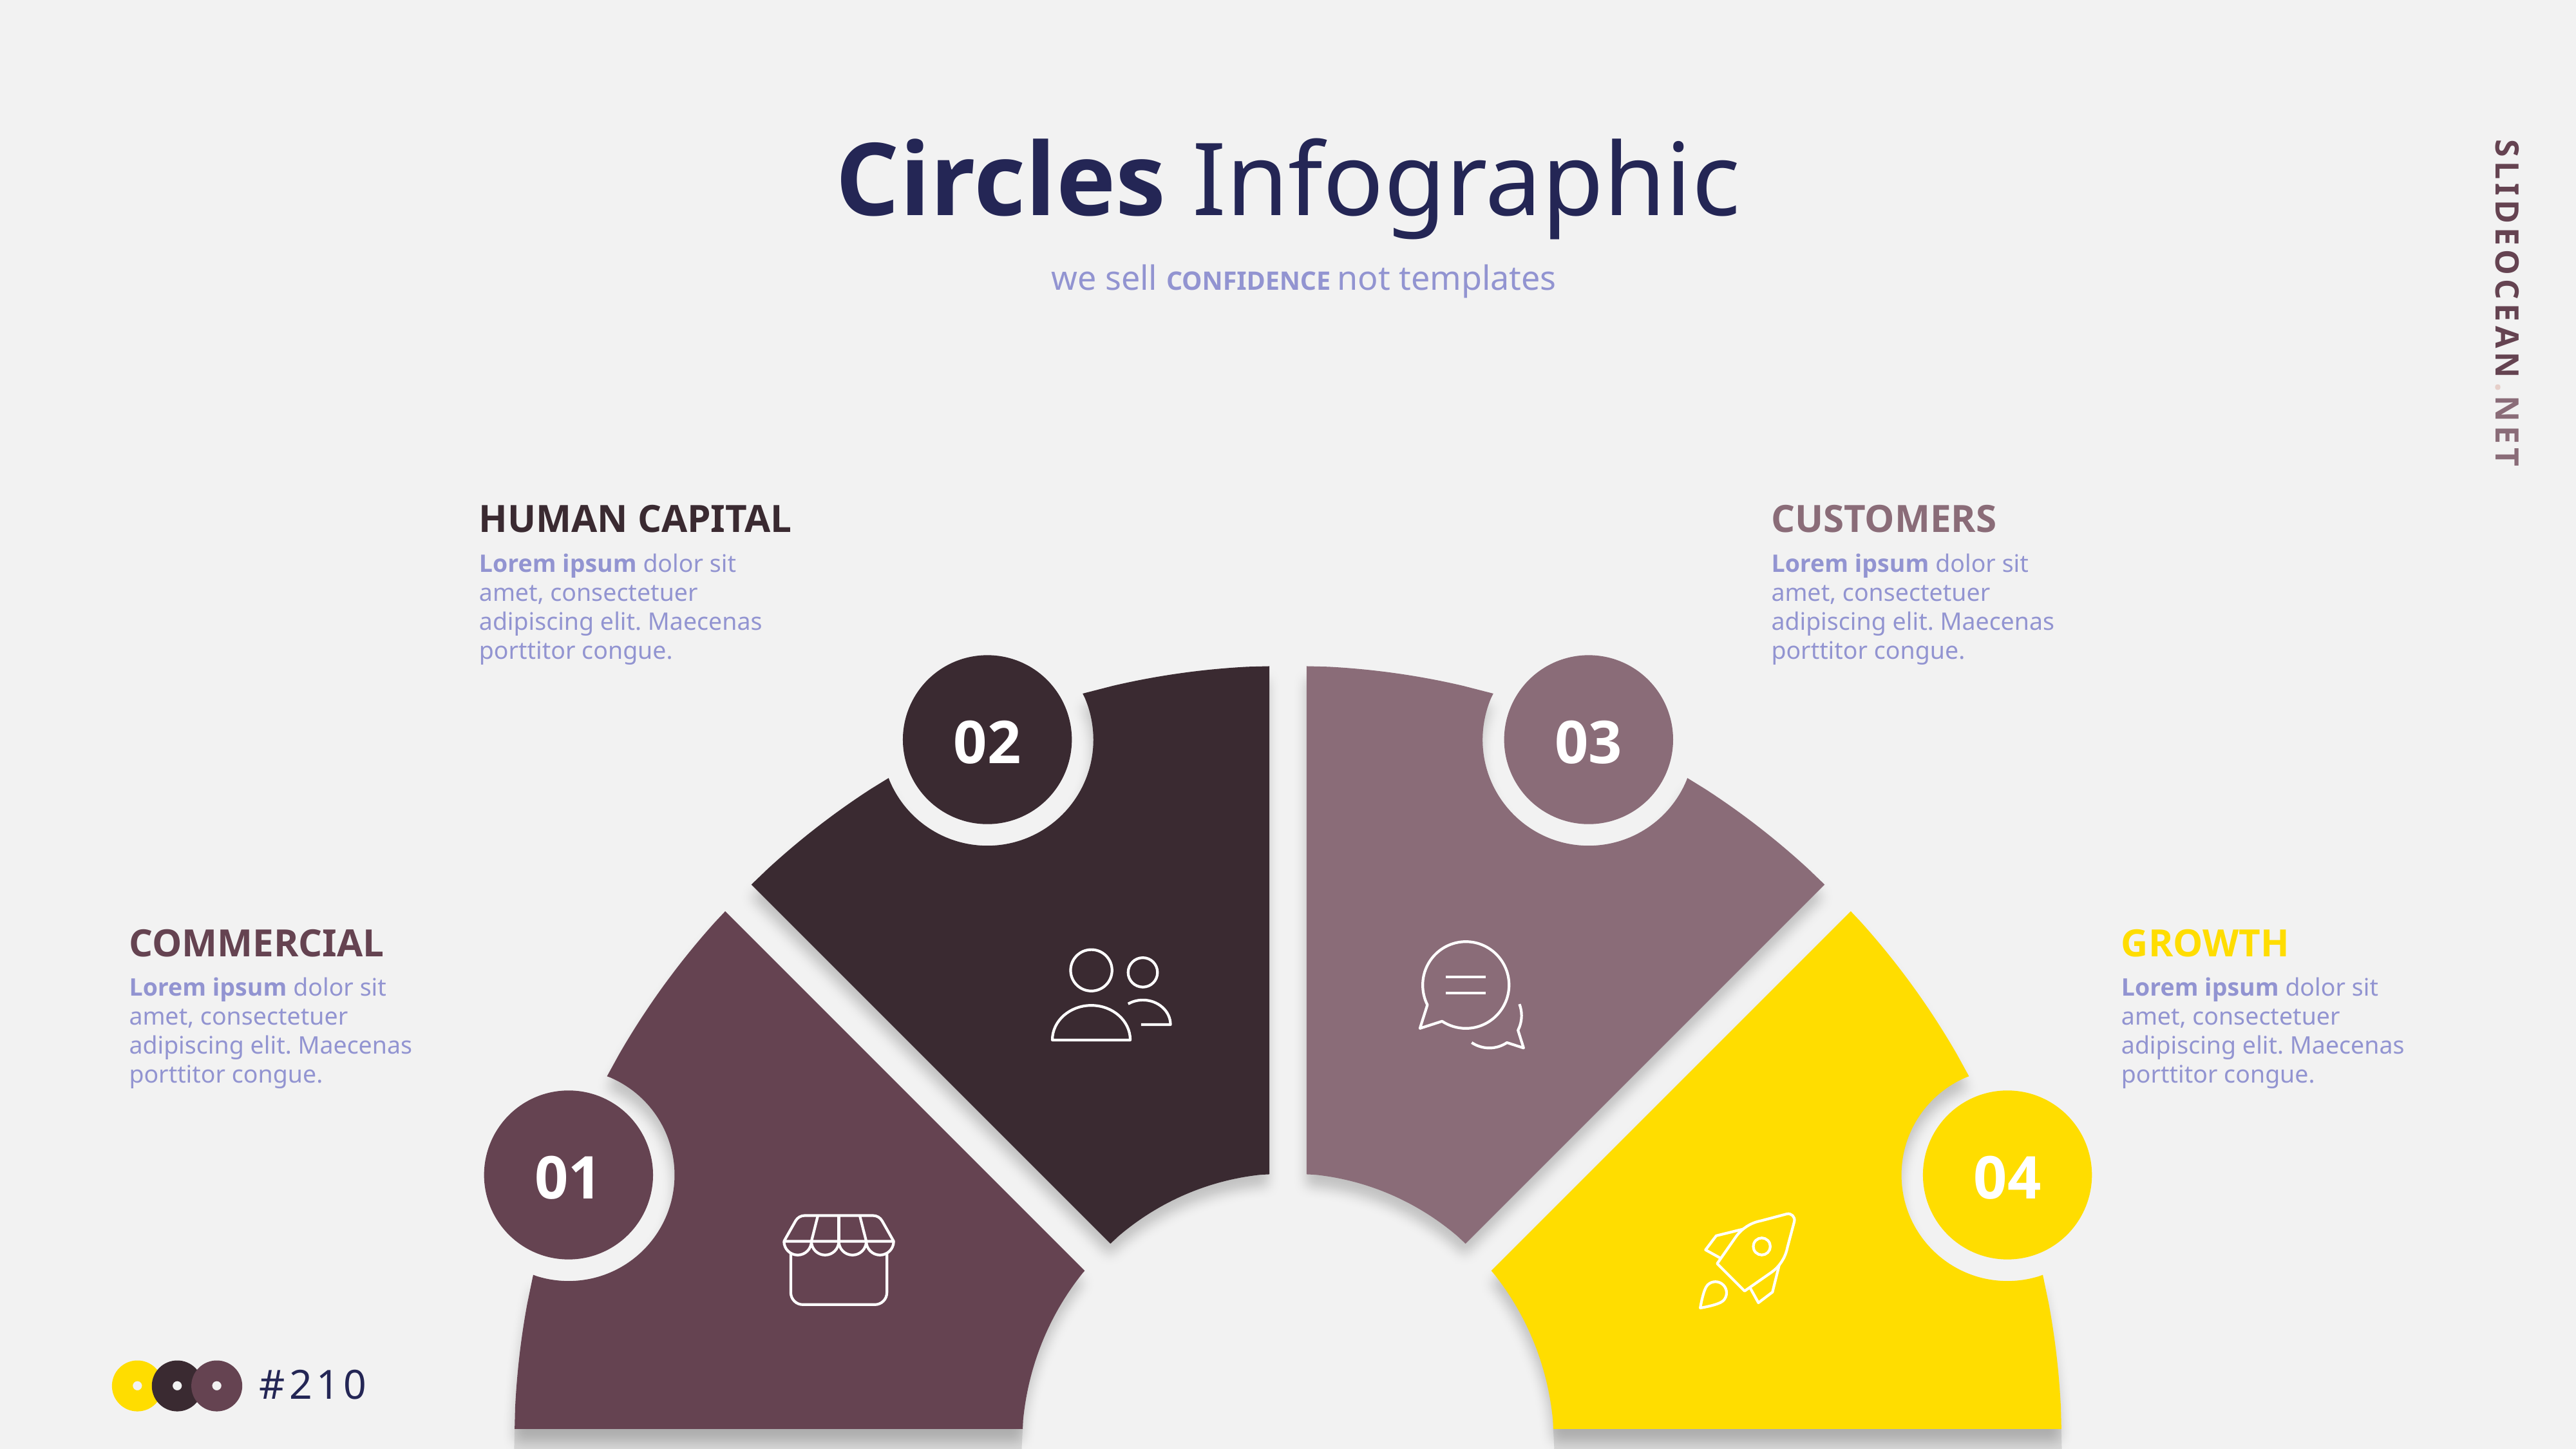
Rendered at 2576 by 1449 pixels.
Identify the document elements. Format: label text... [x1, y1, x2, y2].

text_box [1705, 1213, 1795, 1303]
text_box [513, 1428, 2063, 1449]
text_box [513, 909, 1086, 1428]
text_box [1700, 1282, 1727, 1309]
text_box [1305, 665, 1826, 1245]
text_box [1052, 1005, 1131, 1040]
text_box [1128, 958, 1158, 987]
text_box [1472, 1004, 1524, 1048]
text_box [1490, 909, 2063, 1428]
text_box 04 [1922, 1089, 2093, 1261]
text_box 02 [902, 654, 1073, 826]
text_box [750, 665, 1271, 1245]
text_box 01 [483, 1089, 654, 1261]
text_box we sell CONFIDENCE not templates [1041, 251, 1566, 301]
text_box [1070, 949, 1112, 991]
text_box [1419, 942, 1510, 1028]
text_box #210 [259, 1359, 402, 1408]
text_box Circles Infographic [826, 110, 1750, 241]
text_box [1128, 999, 1171, 1025]
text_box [1761, 489, 2107, 641]
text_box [469, 489, 815, 641]
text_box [2111, 913, 2457, 1065]
text_box 03 [1503, 654, 1674, 826]
text_box [784, 1215, 894, 1305]
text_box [119, 913, 465, 1065]
